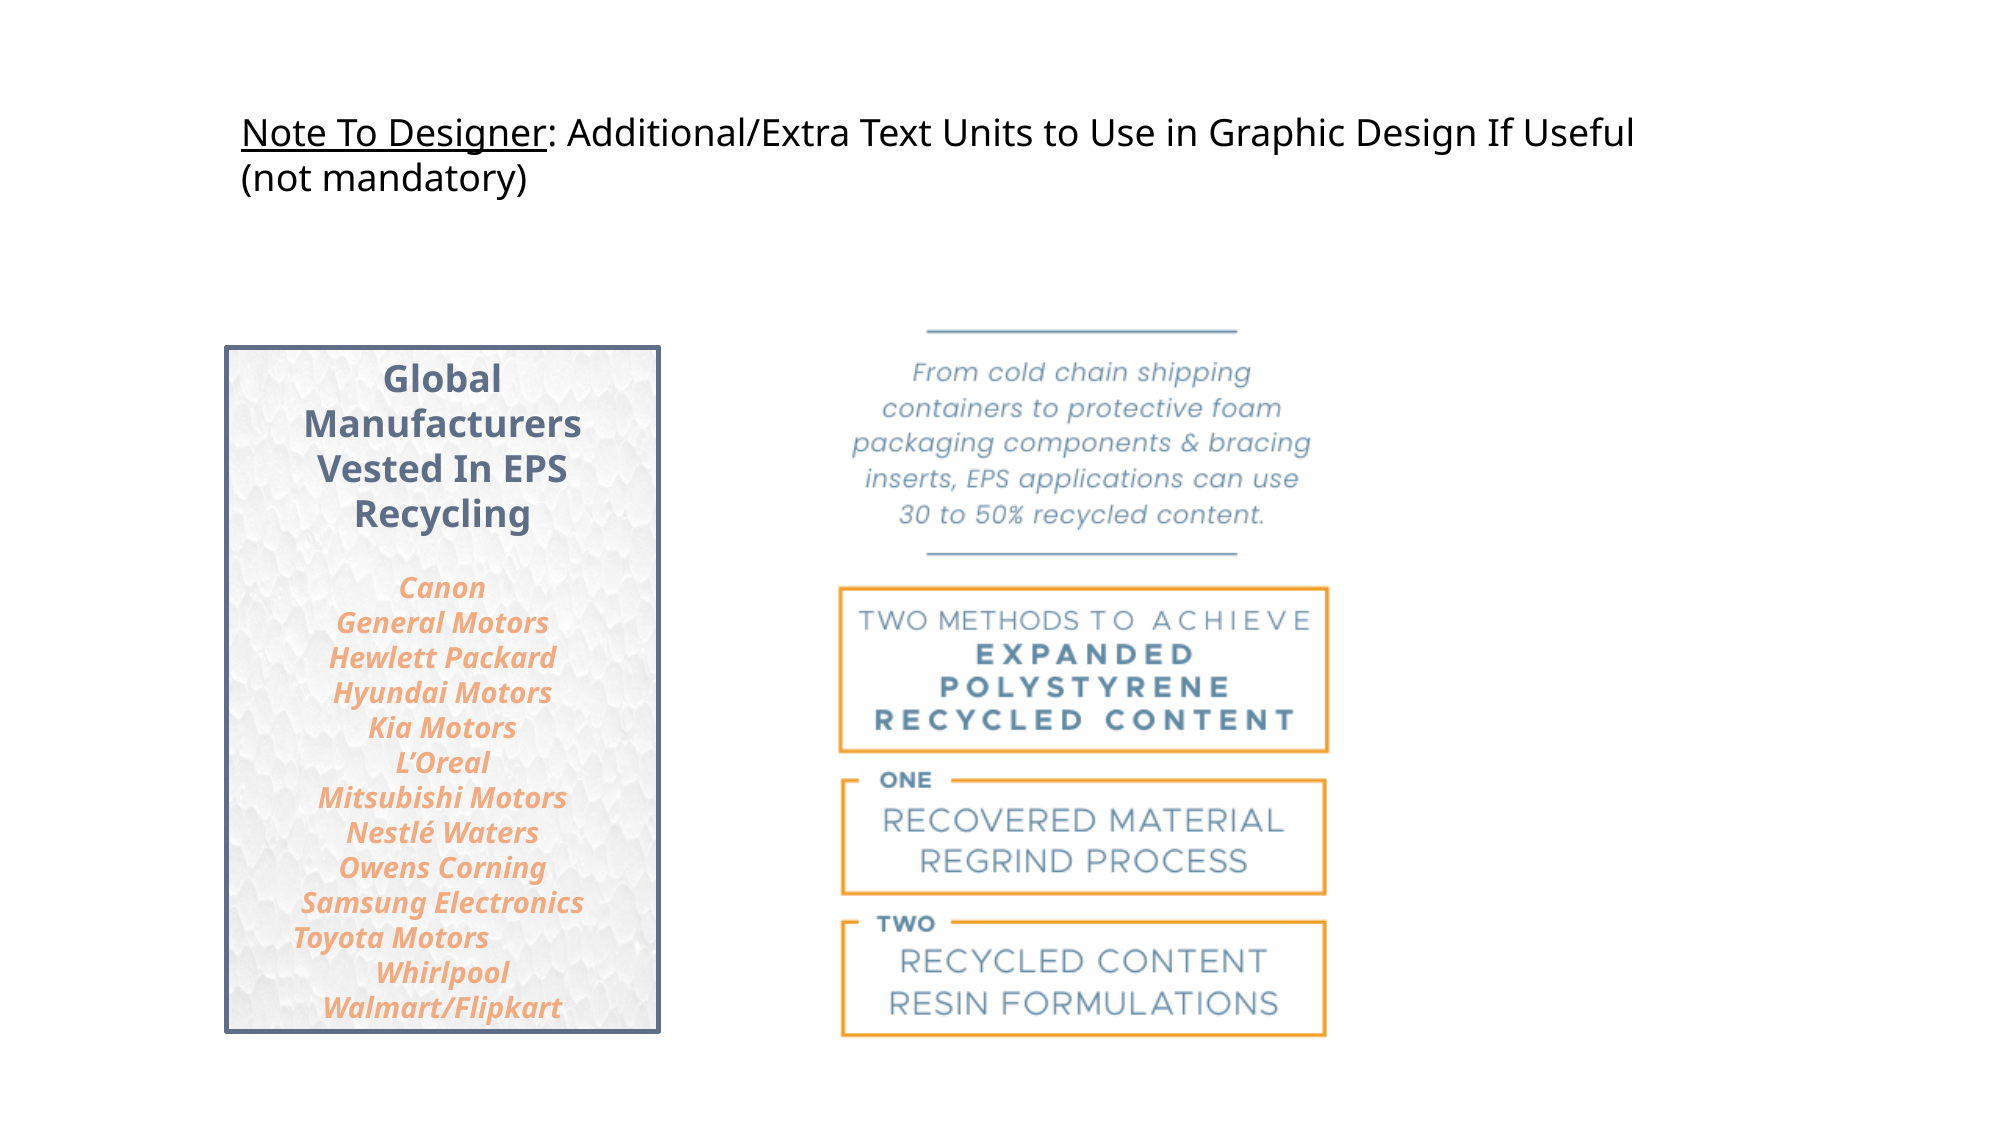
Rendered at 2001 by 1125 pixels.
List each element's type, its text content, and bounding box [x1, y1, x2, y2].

picture [834, 313, 1342, 1079]
text_box Note To Designer: Additional/Extra Text Units to Use in Graphic Design If Useful (not mandatory) [226, 101, 1697, 206]
text_box Global Manufacturers Vested In EPS Recycling Canon General Motors Hewlett Packard Hyundai Motors Kia Motors L’Oreal Mitsubishi Motors Nestlé Waters Owens Corning Samsung Electronics Toyota Motors Whirlpool Walmart/Flipkart [226, 347, 659, 1032]
